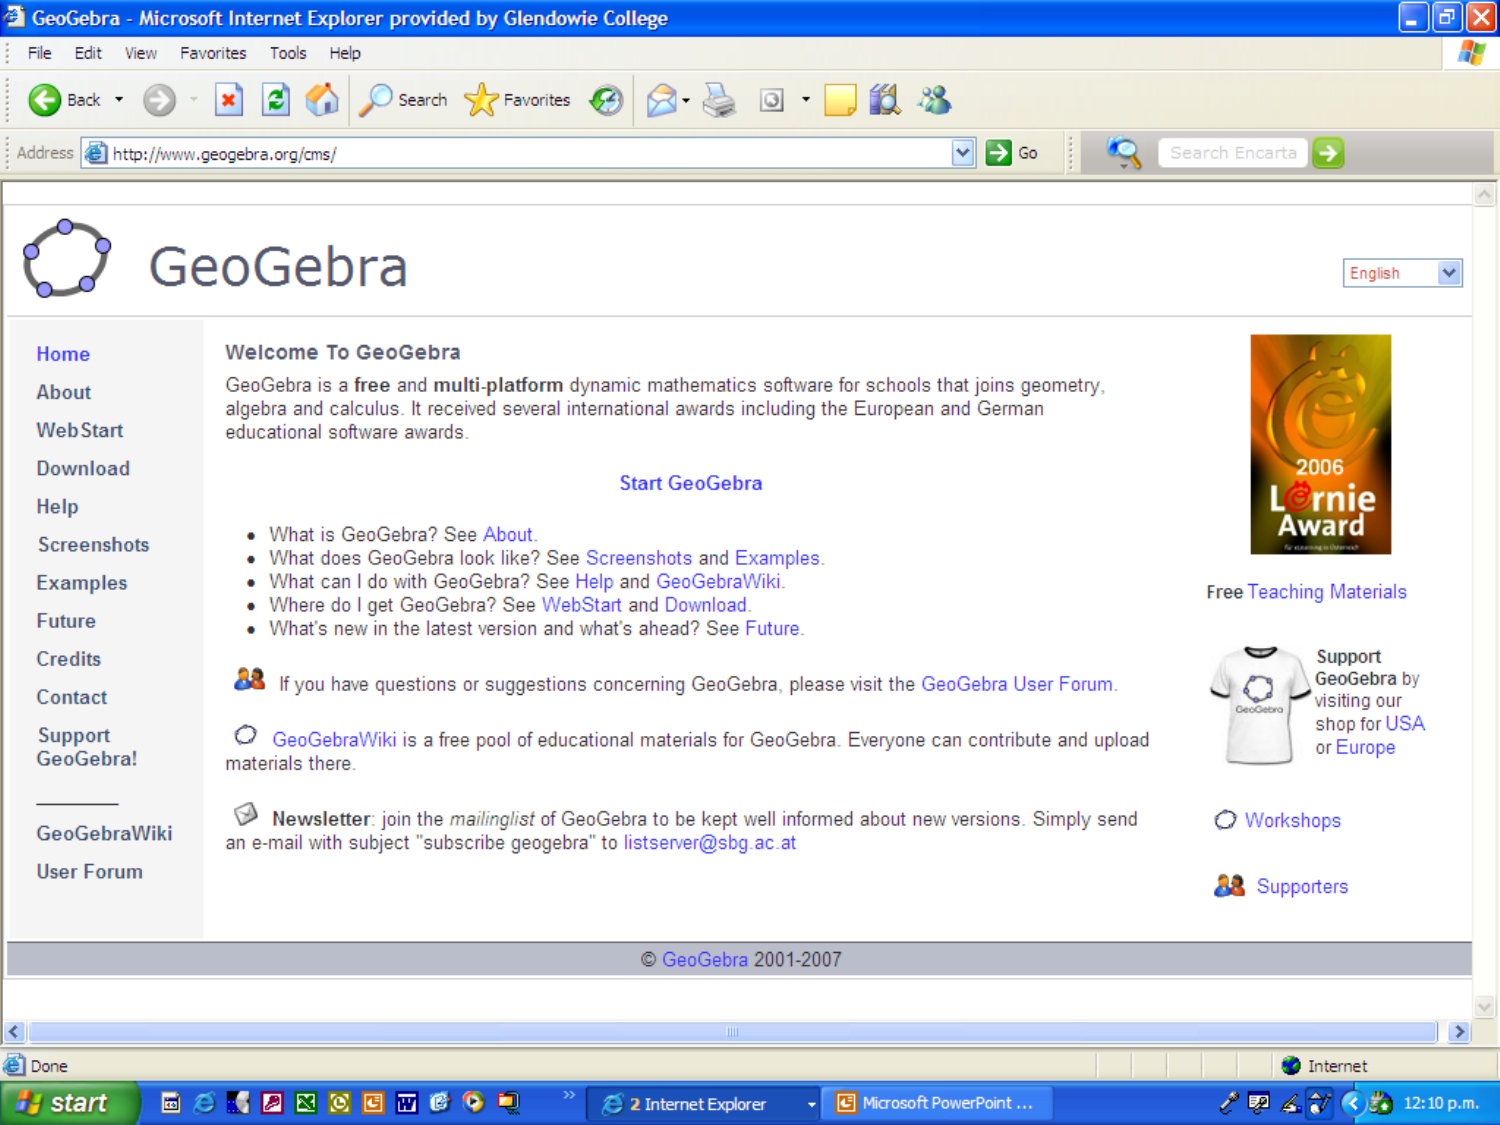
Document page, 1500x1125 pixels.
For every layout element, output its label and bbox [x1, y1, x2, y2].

list [0, 0, 1500, 1125]
